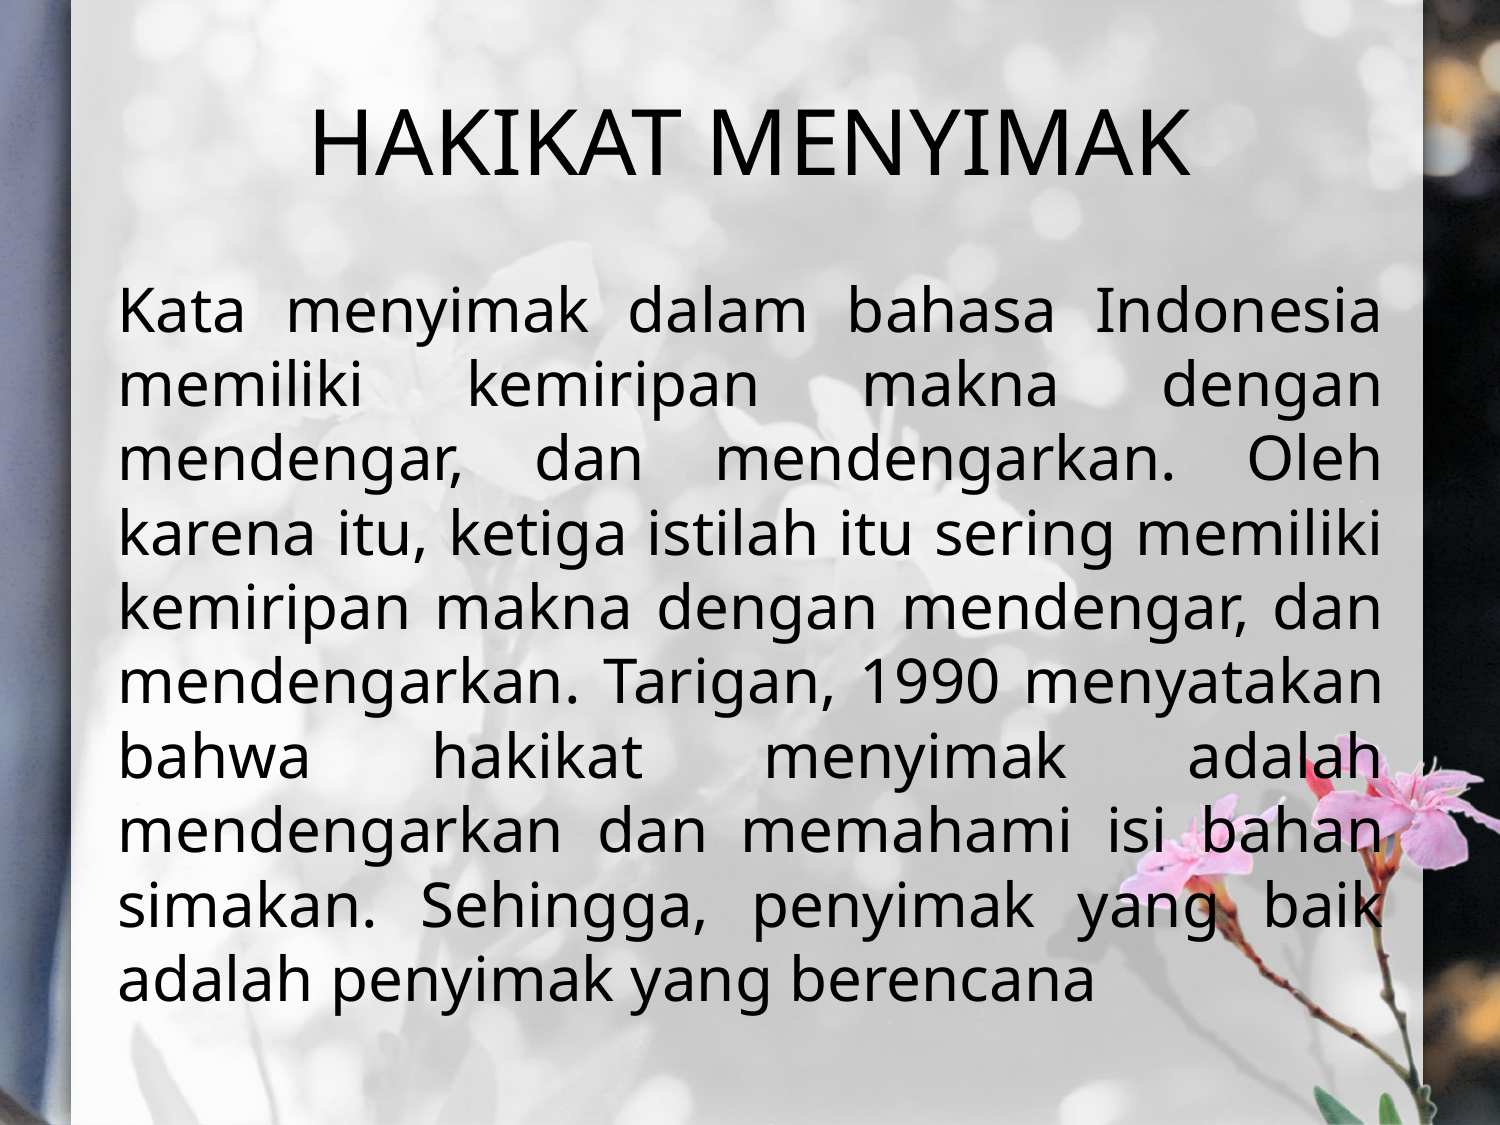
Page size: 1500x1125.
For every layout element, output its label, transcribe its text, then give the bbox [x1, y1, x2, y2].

picture [0, 0, 1500, 1125]
title HAKIKAT MENYIMAK [75, 45, 1425, 233]
list Kata menyimak dalam bahasa Indonesia memiliki kemiripan makna dengan mendengar, dan mendengarkan. Oleh karena itu, ketiga istilah itu sering memiliki kemiripan makna dengan mendengar, dan mendengarkan. Tarigan, 1990 menyatakan bahwa hakikat menyimak adalah mendengarkan dan memahami isi bahan simakan. Sehingga, penyimak yang baik adalah penyimak yang berencana [50, 262, 1400, 1038]
